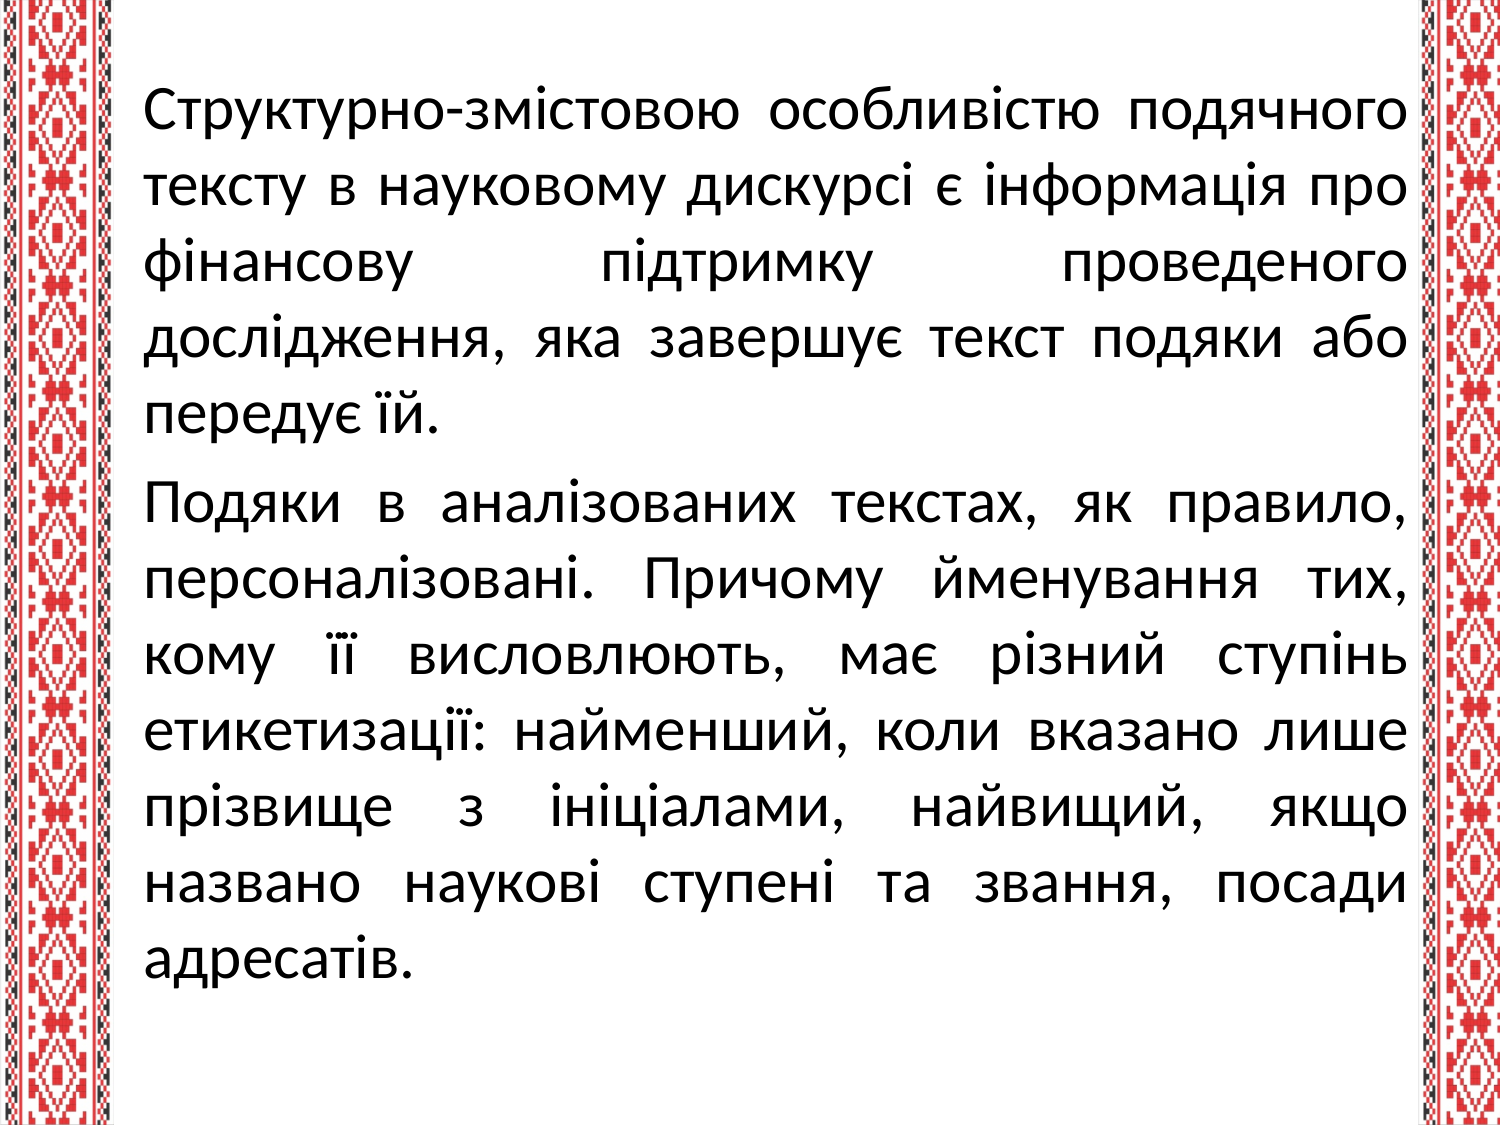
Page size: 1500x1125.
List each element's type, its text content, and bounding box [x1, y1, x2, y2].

picture [0, 1, 620, 1124]
picture [911, 1, 1500, 1124]
list Структурно-змістовою особливістю подячного тексту в науковому дискурсі є інформація про фінансову підтримку проведеного дослідження, яка завершує текст подяки або передує їй. Подяки в аналізованих текстах, як правило, персоналізовані. Причому йменування тих, кому її висловлюють, має різний ступінь етикетизації: найменший, коли вказано лише прізвище з ініціалами, найвищий, якщо названо наукові ступені та звання, посади адресатів. [114, 58, 1418, 1005]
